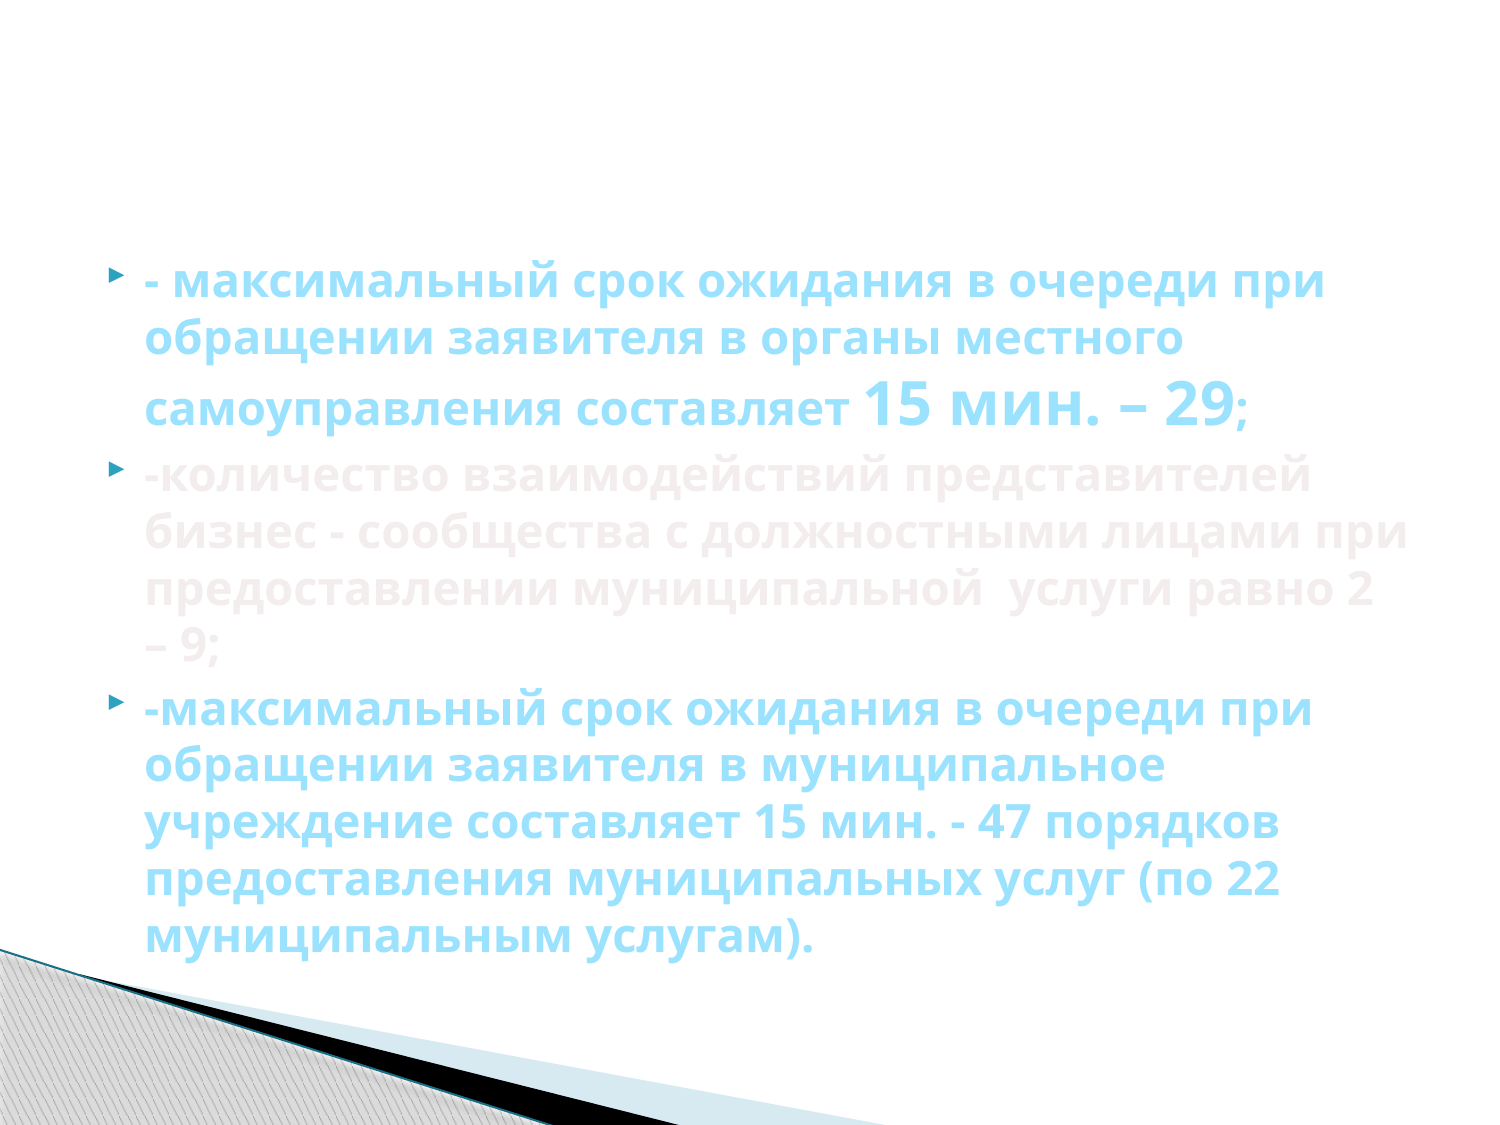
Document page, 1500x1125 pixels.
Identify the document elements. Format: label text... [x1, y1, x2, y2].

list - максимальный срок ожидания в очереди при обращении заявителя в органы местного самоуправления составляет 15 мин. – 29; -количество взаимодействий представителей бизнес - сообщества с должностными лицами при предоставлении муниципальной услуги равно 2 – 9; -максимальный срок ожидания в очереди при обращении заявителя в муниципальное учреждение составляет 15 мин. - 47 порядков предоставления муниципальных услуг (по 22 муниципальным услугам). [75, 243, 1425, 986]
